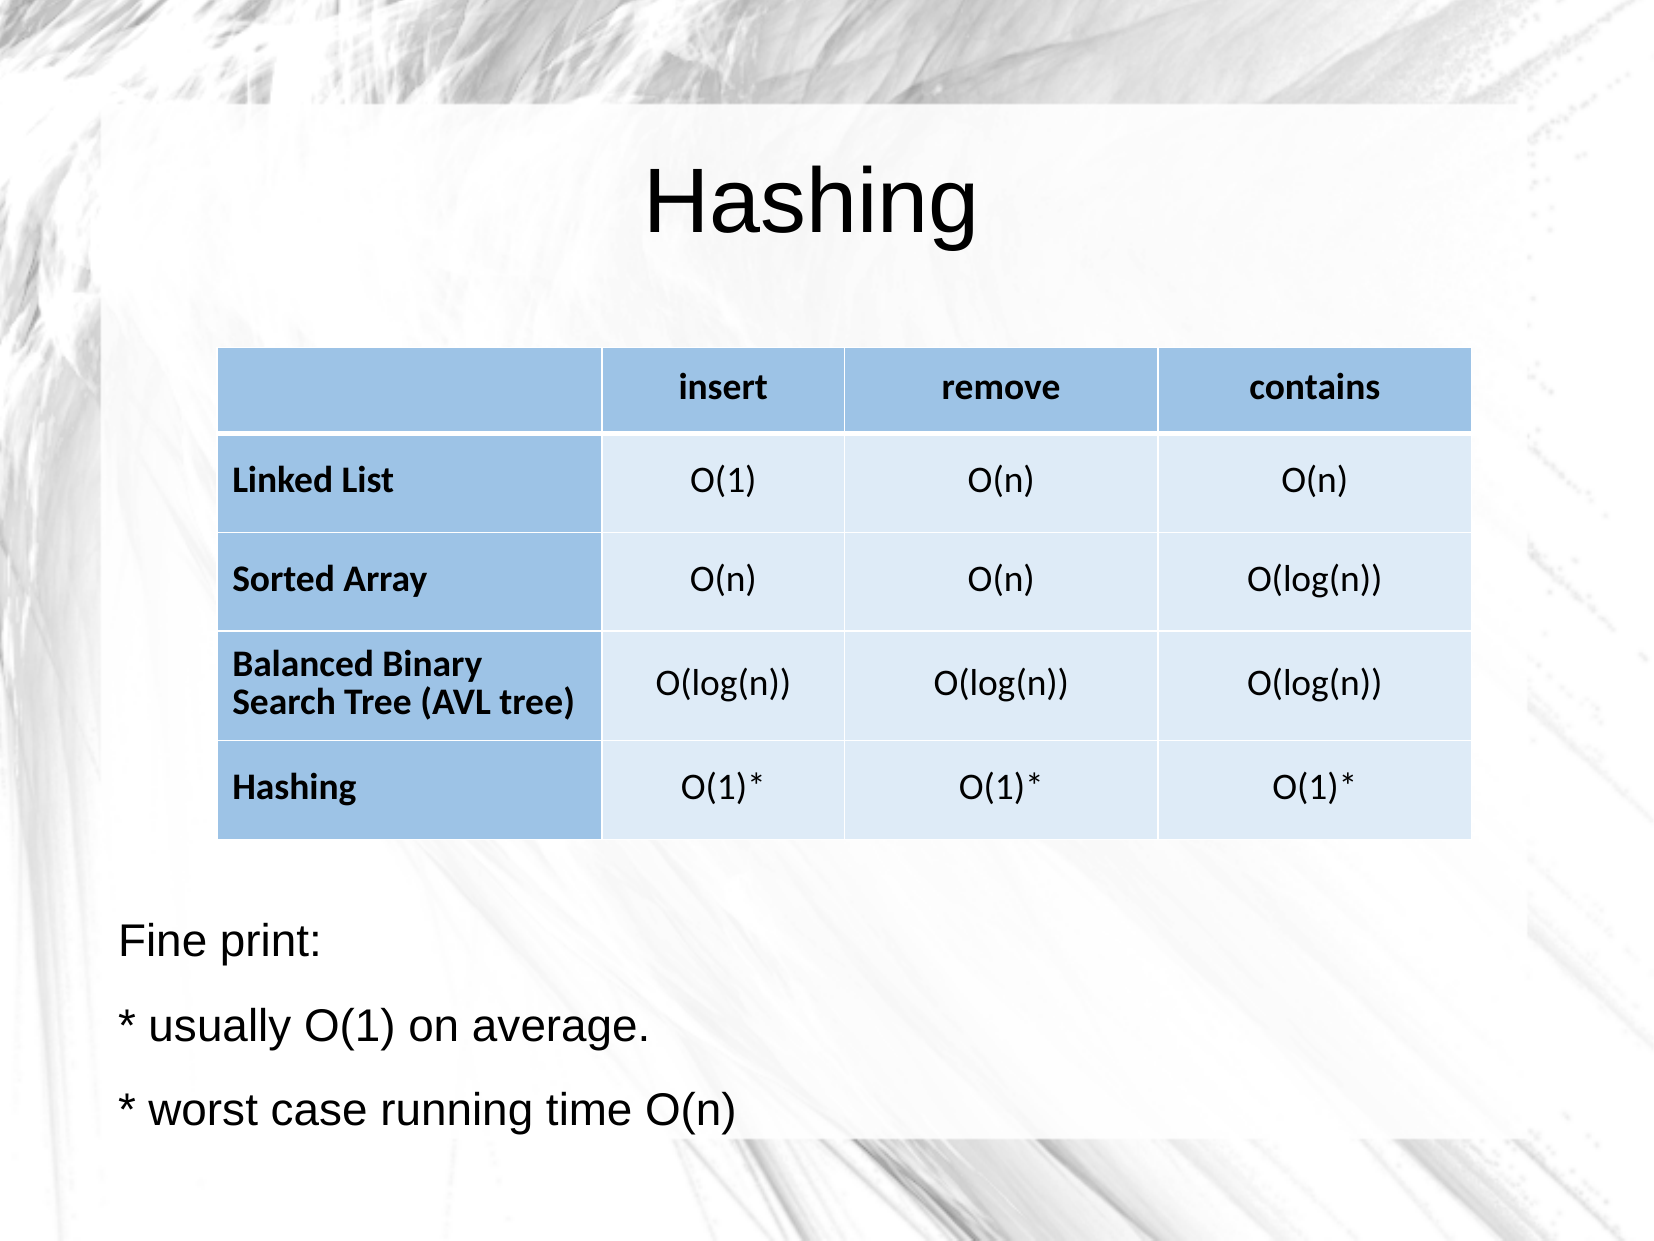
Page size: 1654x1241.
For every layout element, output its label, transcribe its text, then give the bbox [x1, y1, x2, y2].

picture [0, 0, 1654, 1241]
table_cell O(1)* [603, 741, 844, 839]
table_cell O(log(n)) [1159, 533, 1471, 630]
table_cell O(n) [1159, 436, 1471, 532]
table_header insert [603, 348, 844, 431]
table_cell O(1)* [1159, 741, 1471, 839]
table_header contains [1159, 348, 1471, 431]
table_cell O(log(n)) [603, 632, 844, 740]
table_cell O(log(n)) [1159, 632, 1471, 740]
table_cell Balanced Binary Search Tree (AVL tree) [218, 632, 601, 740]
table_cell O(1) [603, 436, 844, 532]
table_cell O(n) [845, 436, 1157, 532]
table_cell Hashing [218, 741, 601, 839]
table_header [218, 348, 601, 431]
table_cell Sorted Array [218, 533, 601, 630]
list Fine print: * usually O(1) on average. * worst case running time O(n) [118, 319, 1571, 1102]
table_cell Linked List [218, 436, 601, 532]
table_header remove [845, 348, 1157, 431]
table_cell O(n) [603, 533, 844, 630]
table_cell O(n) [845, 533, 1157, 630]
table_cell O(log(n)) [845, 632, 1157, 740]
title Hashing [118, 112, 1506, 281]
table_cell O(1)* [845, 741, 1157, 839]
